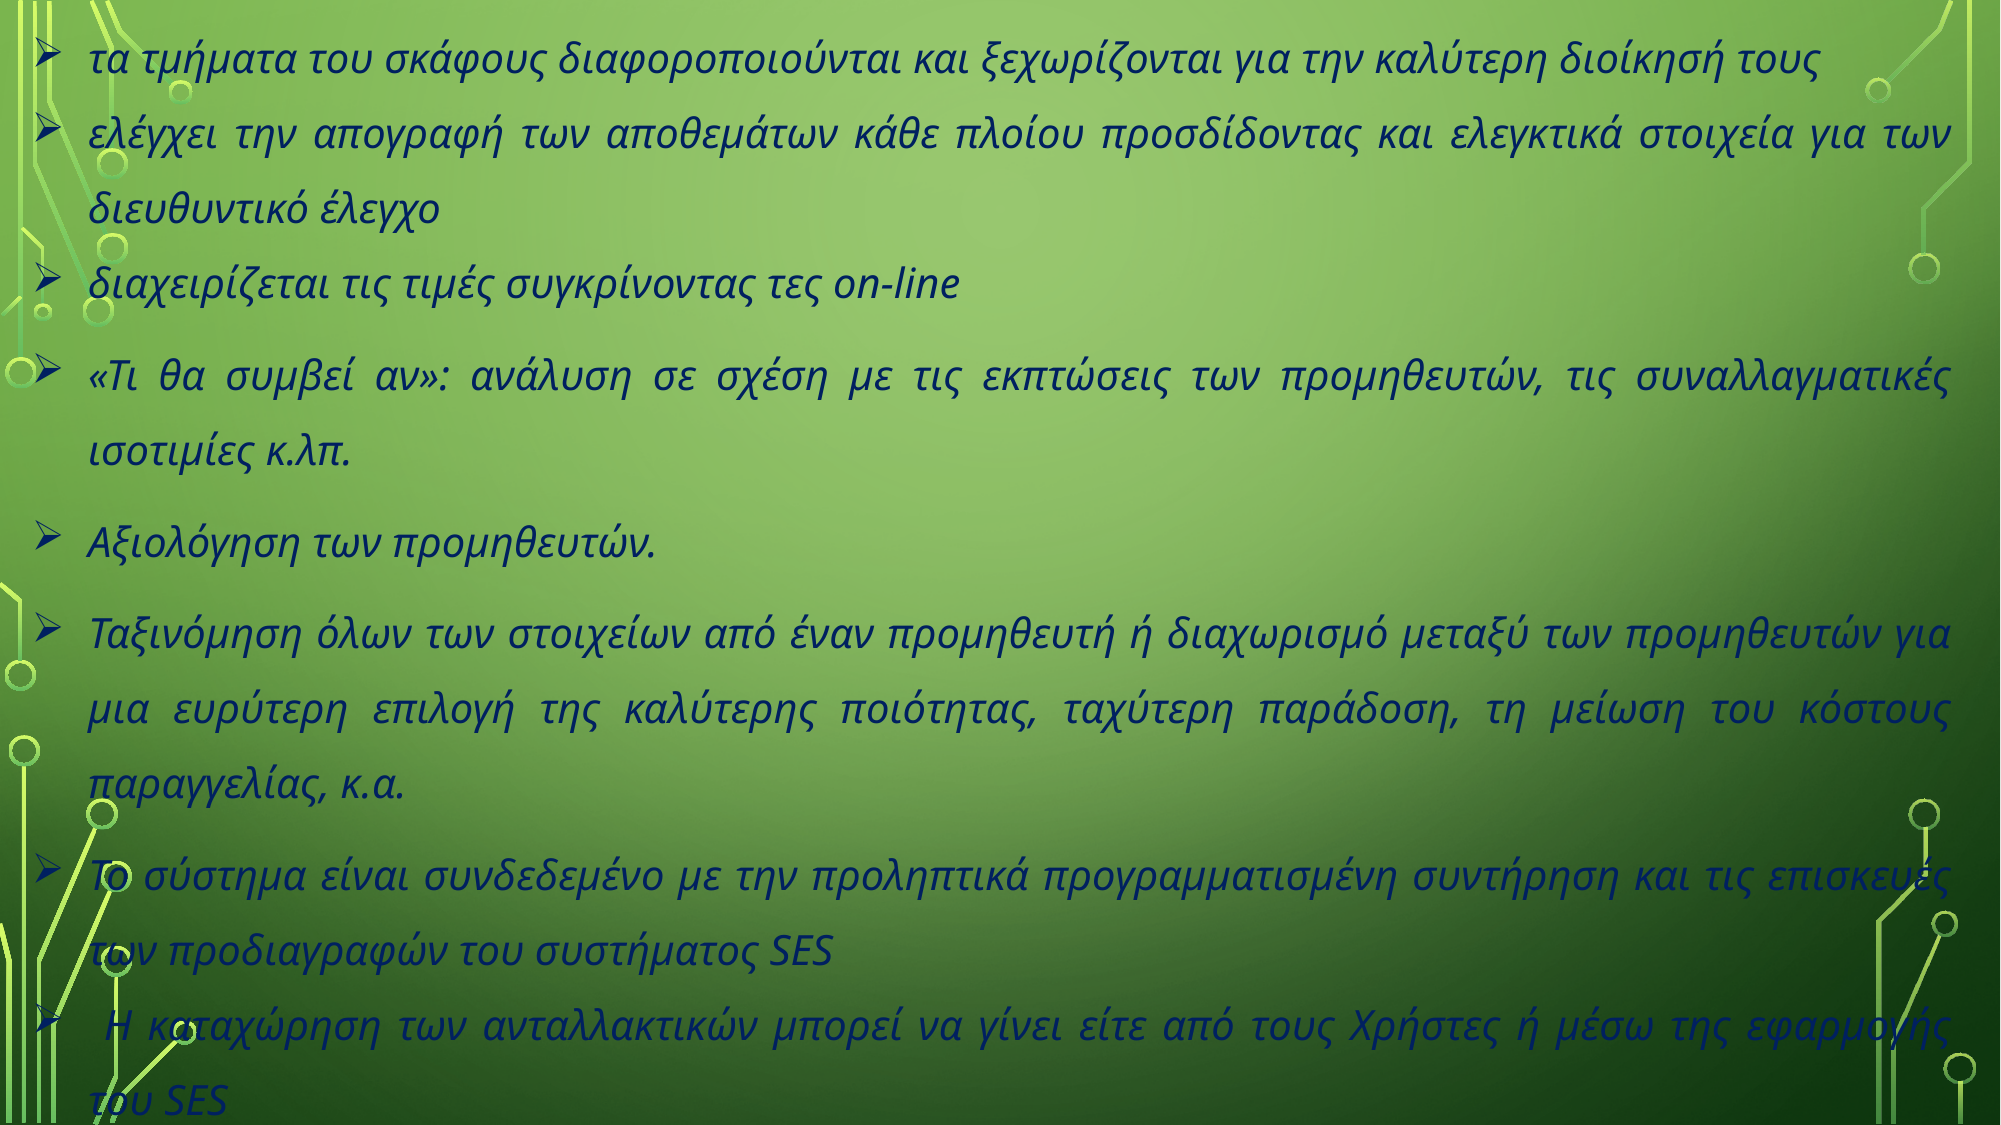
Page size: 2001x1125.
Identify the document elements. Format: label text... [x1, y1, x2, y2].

text_box τα τμήματα του σκάφους διαφοροποιούνται και ξεχωρίζονται για την καλύτερη διοίκησή τους ελέγχει την απογραφή των αποθεμάτων κάθε πλοίου προσδίδοντας και ελεγκτικά στοιχεία για των διευθυντικό έλεγχο διαχειρίζεται τις τιμές συγκρίνοντας τες on-line «Τι θα συμβεί αν»: ανάλυση σε σχέση με τις εκπτώσεις των προμηθευτών, τις συναλλαγματικές ισοτιμίες κ.λπ. Αξιολόγηση των προμηθευτών. Ταξινόμηση όλων των στοιχείων από έναν προμηθευτή ή διαχωρισμό μεταξύ των προμηθευτών για μια ευρύτερη επιλογή της καλύτερης ποιότητας, ταχύτερη παράδοση, τη μείωση του κόστους παραγγελίας, κ.α. Το σύστημα είναι συνδεδεμένο με την προληπτικά προγραμματισμένη συντήρηση και τις επισκευές των προδιαγραφών του συστήματος SES Η καταχώρηση των ανταλλακτικών μπορεί να γίνει είτε από τους Χρήστες ή μέσω της εφαρμογής του SES [17, 0, 1968, 1125]
